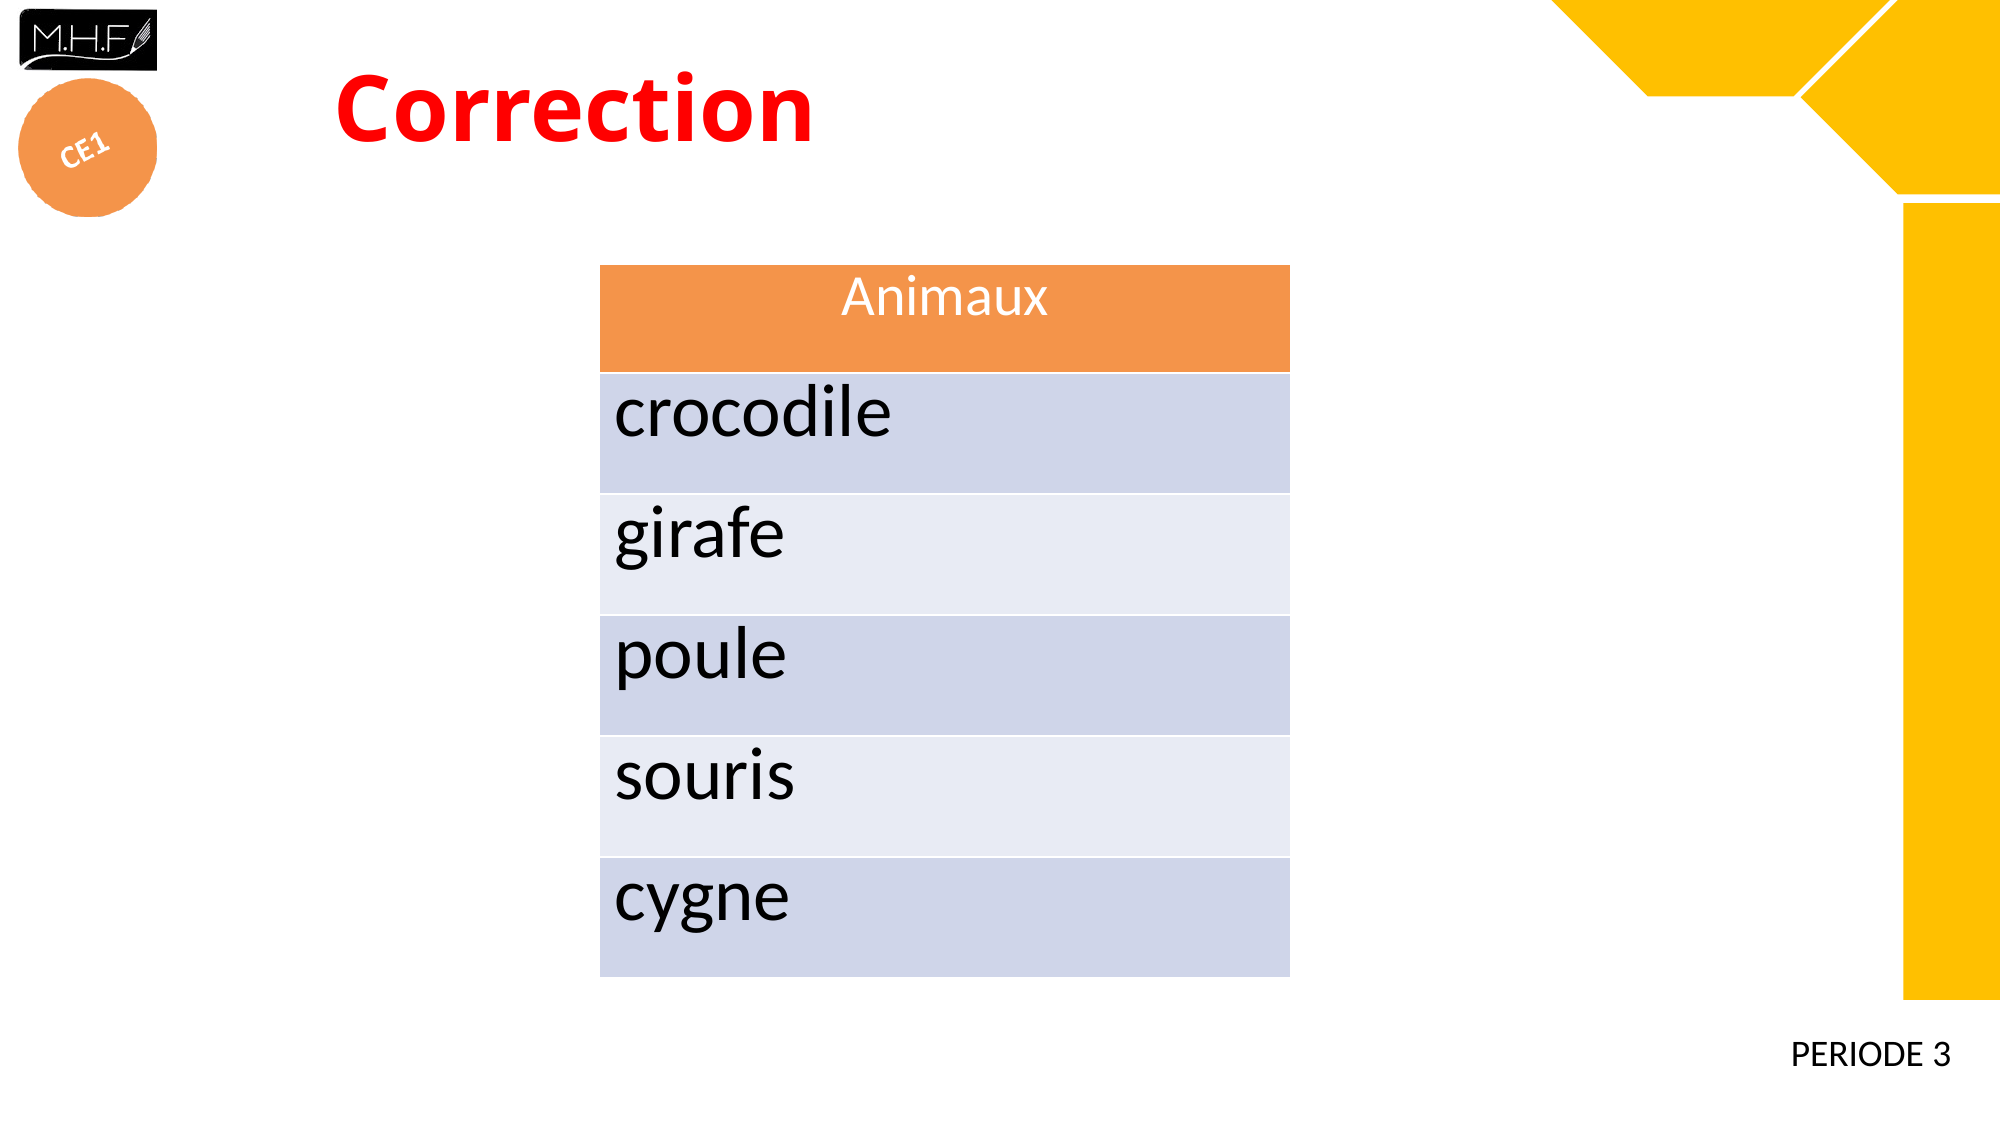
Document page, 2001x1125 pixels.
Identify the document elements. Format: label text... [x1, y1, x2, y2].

table_cell crocodile [600, 374, 1290, 493]
title Correction [318, 3, 1865, 221]
picture [18, 78, 157, 218]
table_cell cygne [600, 858, 1290, 977]
text_box [1902, 202, 2000, 1001]
table_header Animaux [600, 265, 1290, 372]
table_cell girafe [600, 495, 1290, 614]
text_box [1549, 0, 1892, 98]
text_box PERIODE 3 [1362, 1021, 1967, 1125]
table_cell souris [600, 737, 1290, 856]
picture [16, 7, 157, 74]
text_box [1799, 0, 2000, 196]
table_cell poule [600, 616, 1290, 735]
